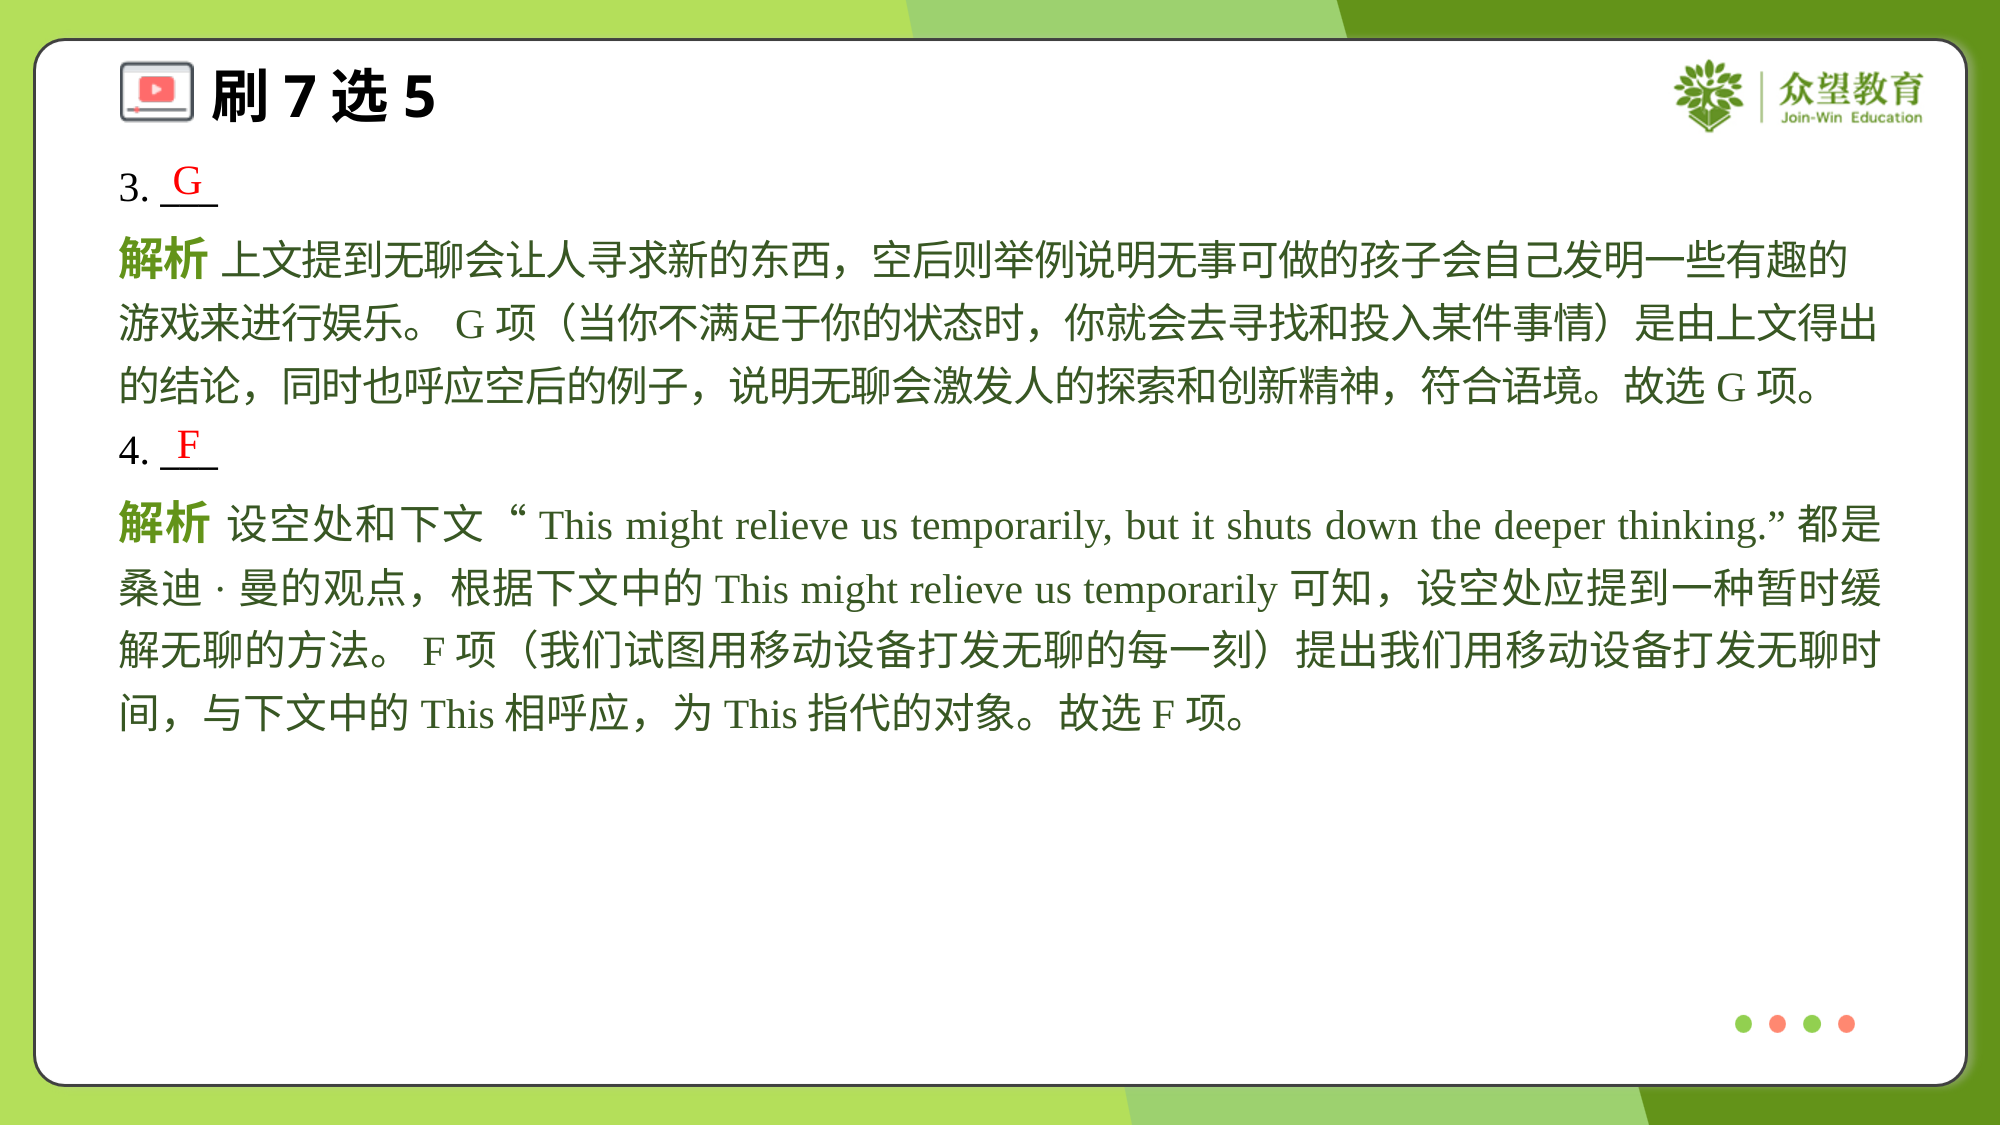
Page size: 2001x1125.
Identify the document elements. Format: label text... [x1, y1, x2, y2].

text_box 4. ___ [118, 410, 1883, 468]
text_box F [172, 404, 205, 463]
picture [0, 0, 2000, 1125]
text_box G [167, 140, 208, 199]
text_box 解析 上文提到无聊会让人寻求新的东西，空后则举例说明无事可做的孩子会自己发明一些有趣的游戏来进行娱乐。G项（当你不满足于你的状态时，你就会去寻找和投入某件事情）是由上文得出的结论，同时也呼应空后的例子，说明无聊会激发人的探索和创新精神，符合语境。故选G项。 [118, 215, 1883, 405]
text_box 解析 设空处和下文“This might relieve us temporarily, but it shuts down the deeper thinking.”都是桑迪·曼的观点，根据下文中的This might relieve us temporarily可知，设空处应提到一种暂时缓解无聊的方法。F项（我们试图用移动设备打发无聊的每一刻）提出我们用移动设备打发无聊时间，与下文中的This相呼应，为This指代的对象。故选F项。 [118, 480, 1883, 732]
text_box 3. ___ [118, 146, 1883, 204]
